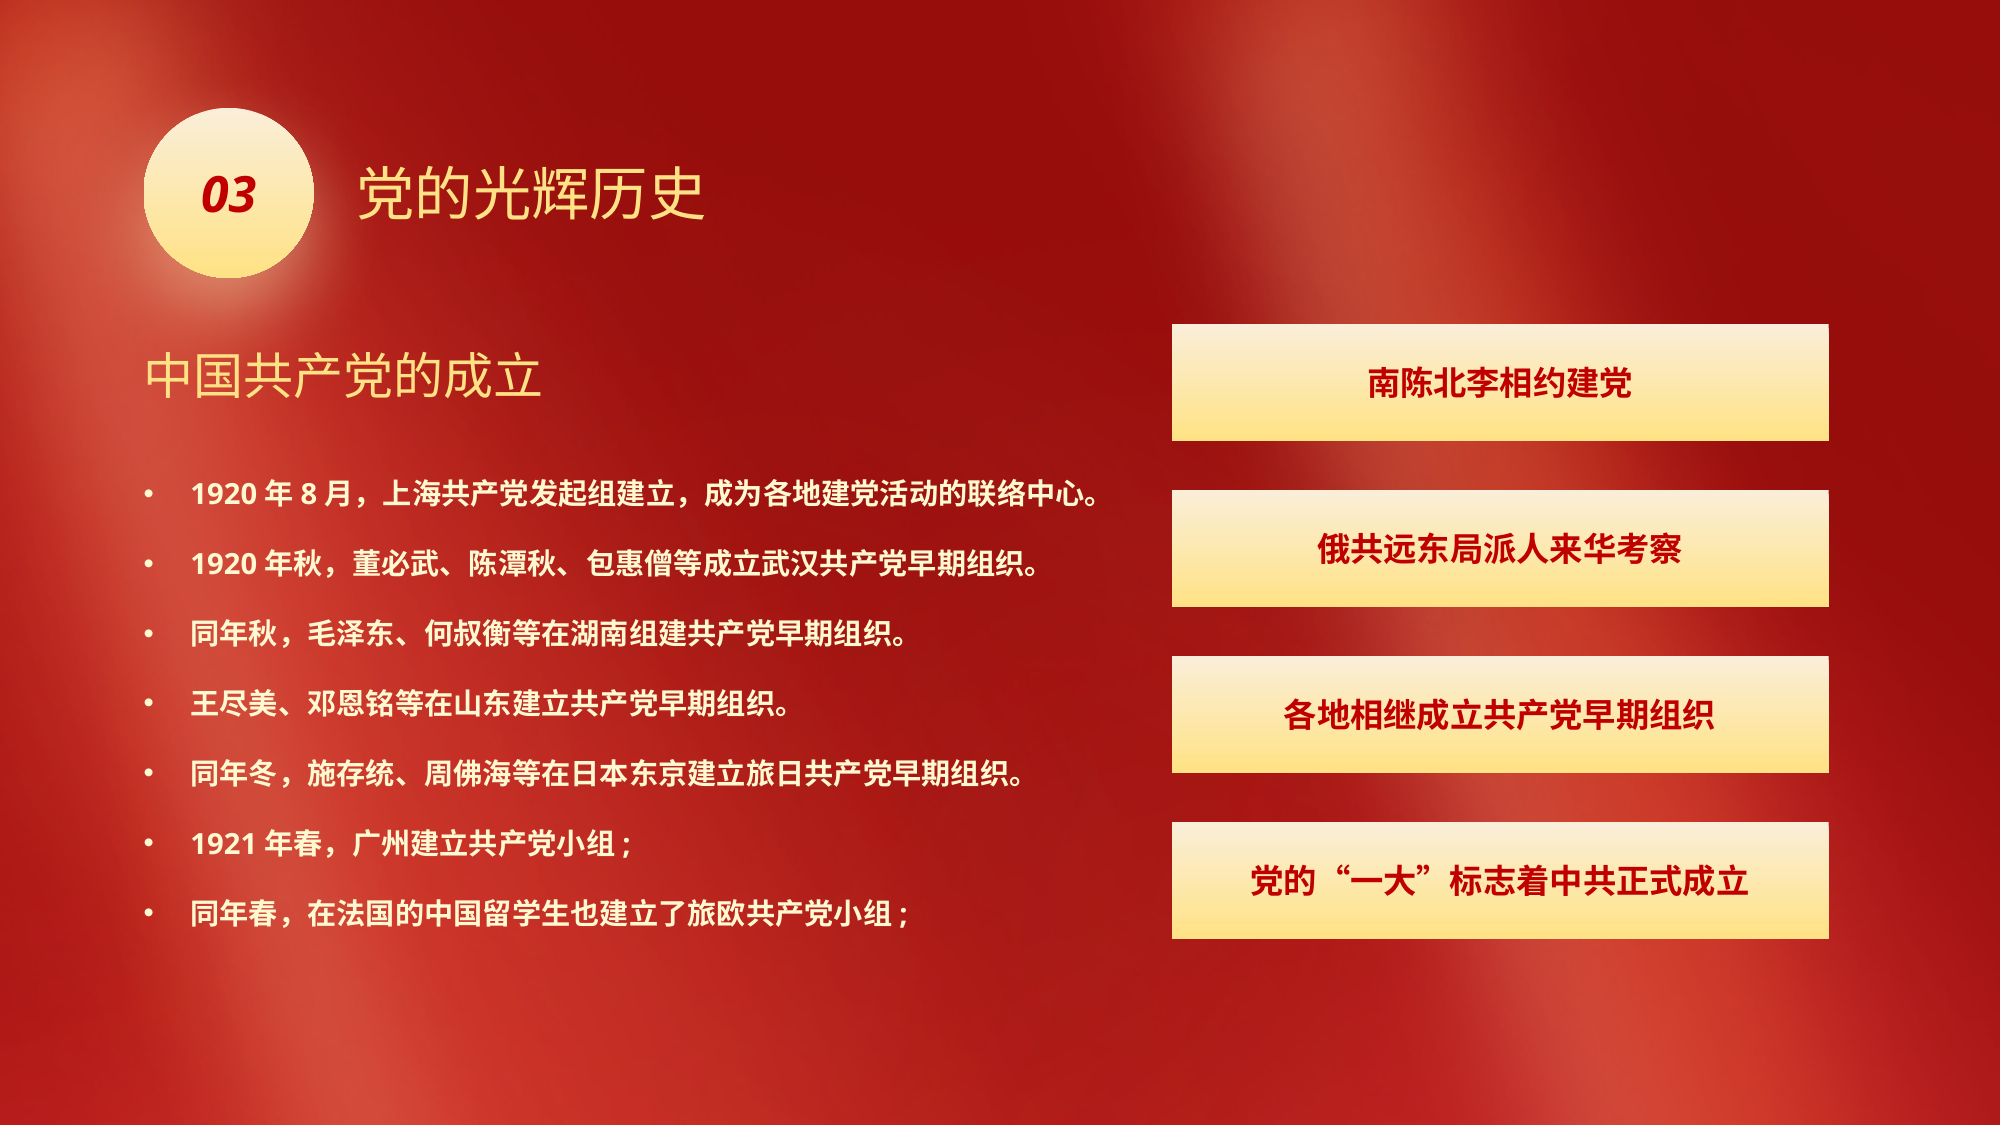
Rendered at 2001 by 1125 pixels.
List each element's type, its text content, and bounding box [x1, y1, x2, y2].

text_box 中国共产党的成立 [143, 344, 1171, 405]
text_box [143, 107, 709, 278]
text_box 俄共远东局派人来华考察 [1171, 489, 1830, 608]
text_box 各地相继成立共产党早期组织 [1171, 655, 1830, 774]
text_box 南陈北李相约建党 [1171, 323, 1830, 442]
picture [0, 0, 2000, 1125]
text_box 1920年8月，上海共产党发起组建立，成为各地建党活动的联络中心。 1920年秋，董必武、陈潭秋、包惠僧等成立武汉共产党早期组织。 同年秋，毛泽东、何叔衡等在湖南组建共产党早期组织。 王尽美、邓恩铭等在山东建立共产党早期组织。 同年冬，施存统、周佛海等在日本东京建立旅日共产党早期组织。 1921年春，广州建立共产党小组; 同年春，在法国的中国留学生也建立了旅欧共产党小组; [143, 440, 1092, 931]
text_box 党的“一大”标志着中共正式成立 [1171, 821, 1830, 940]
